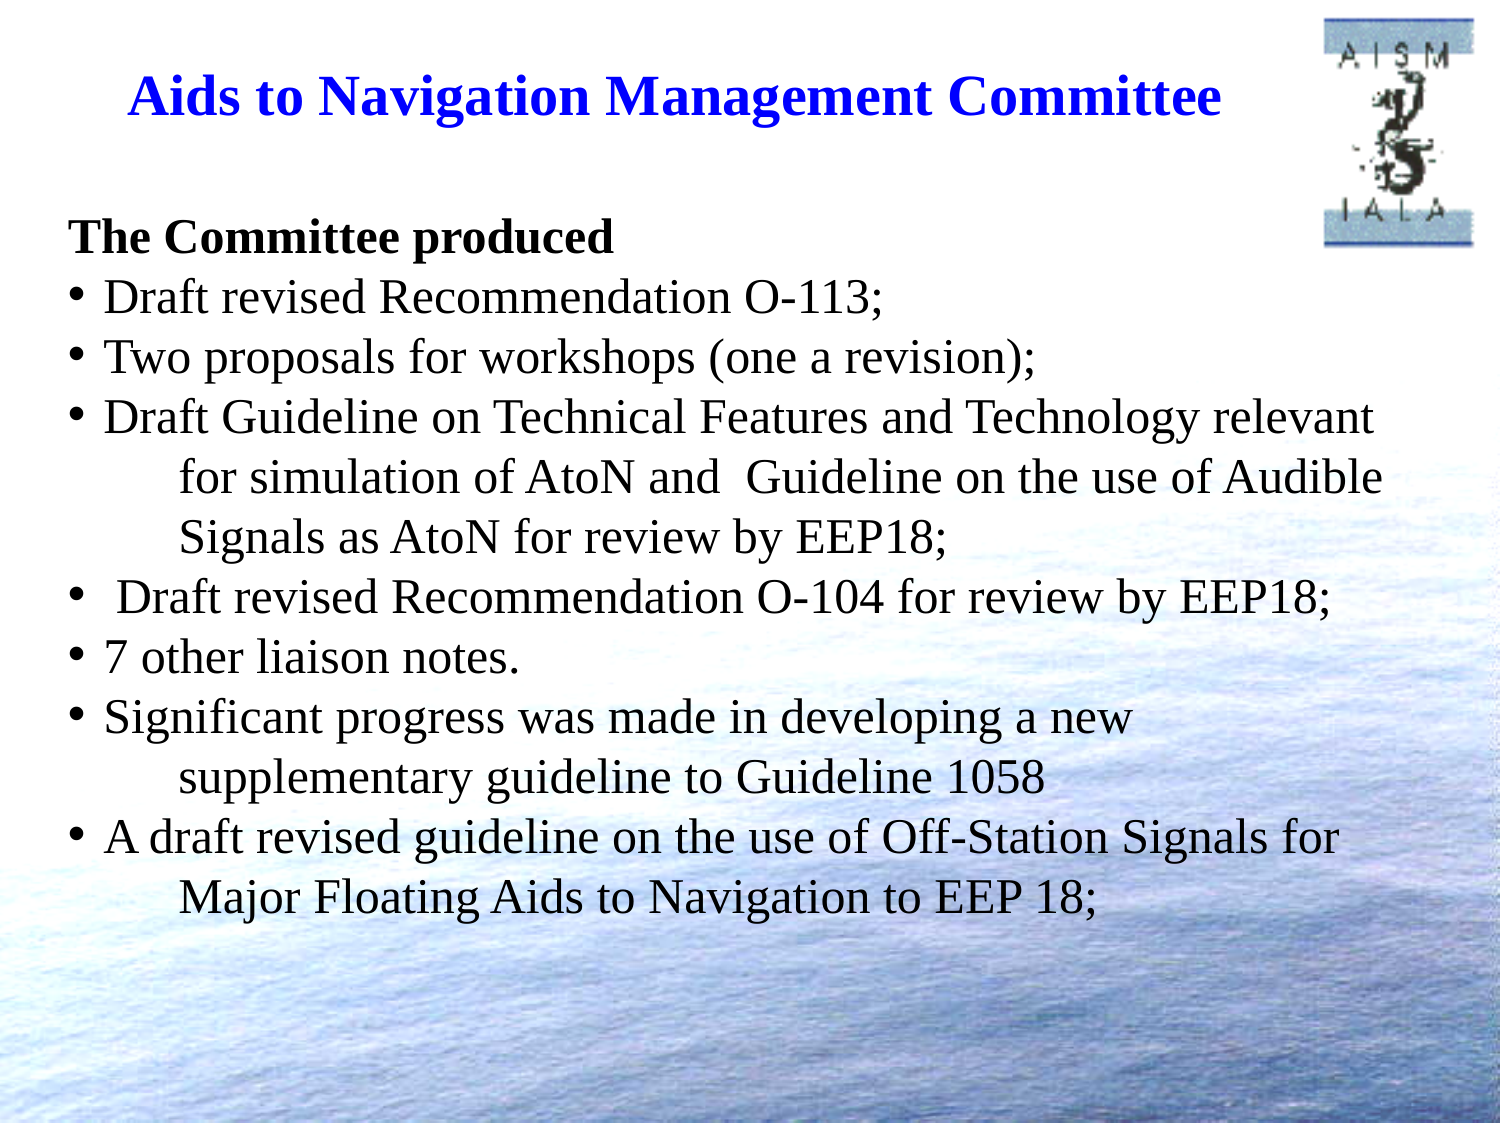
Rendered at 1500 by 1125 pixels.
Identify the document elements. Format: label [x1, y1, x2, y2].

picture [0, 0, 1500, 1124]
text_box [1297, 0, 1500, 275]
